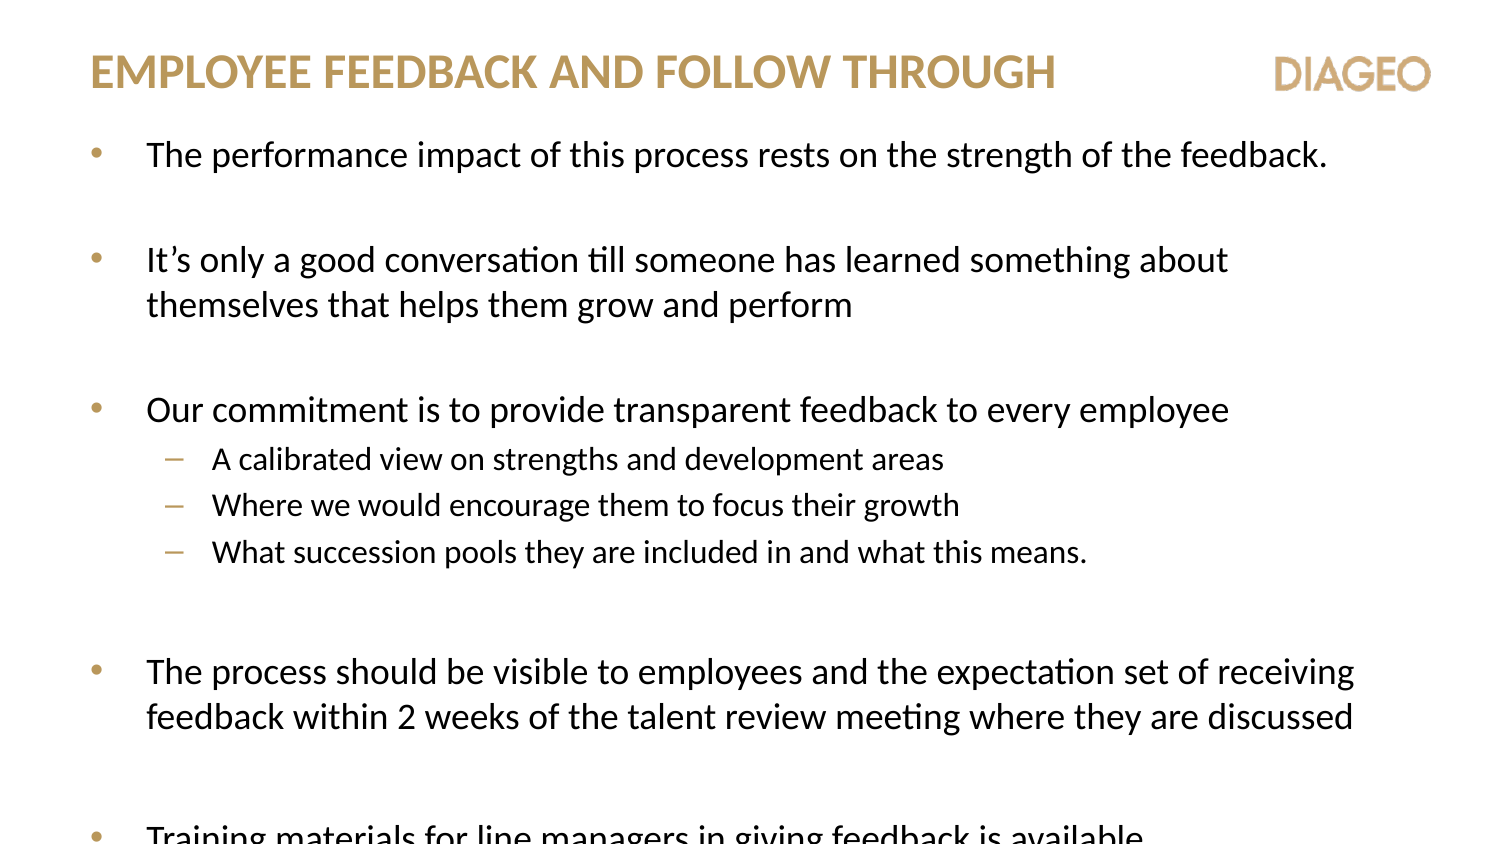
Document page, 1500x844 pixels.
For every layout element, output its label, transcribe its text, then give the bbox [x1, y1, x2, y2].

title Employee feedback and follow through [75, 0, 1247, 122]
picture [1274, 56, 1487, 99]
list The performance impact of this process rests on the strength of the feedback. It’s only a good conversation till someone has learned something about themselves that helps them grow and perform Our commitment is to provide transparent feedback to every employee A calibrated view on strengths and development areas Where we would encourage them to focus their growth What succession pools they are included in and what this means. The process should be visible to employees and the expectation set of receiving feedback within 2 weeks of the talent review meeting where they are discussed Training materials for line managers in giving feedback is available [75, 122, 1425, 680]
